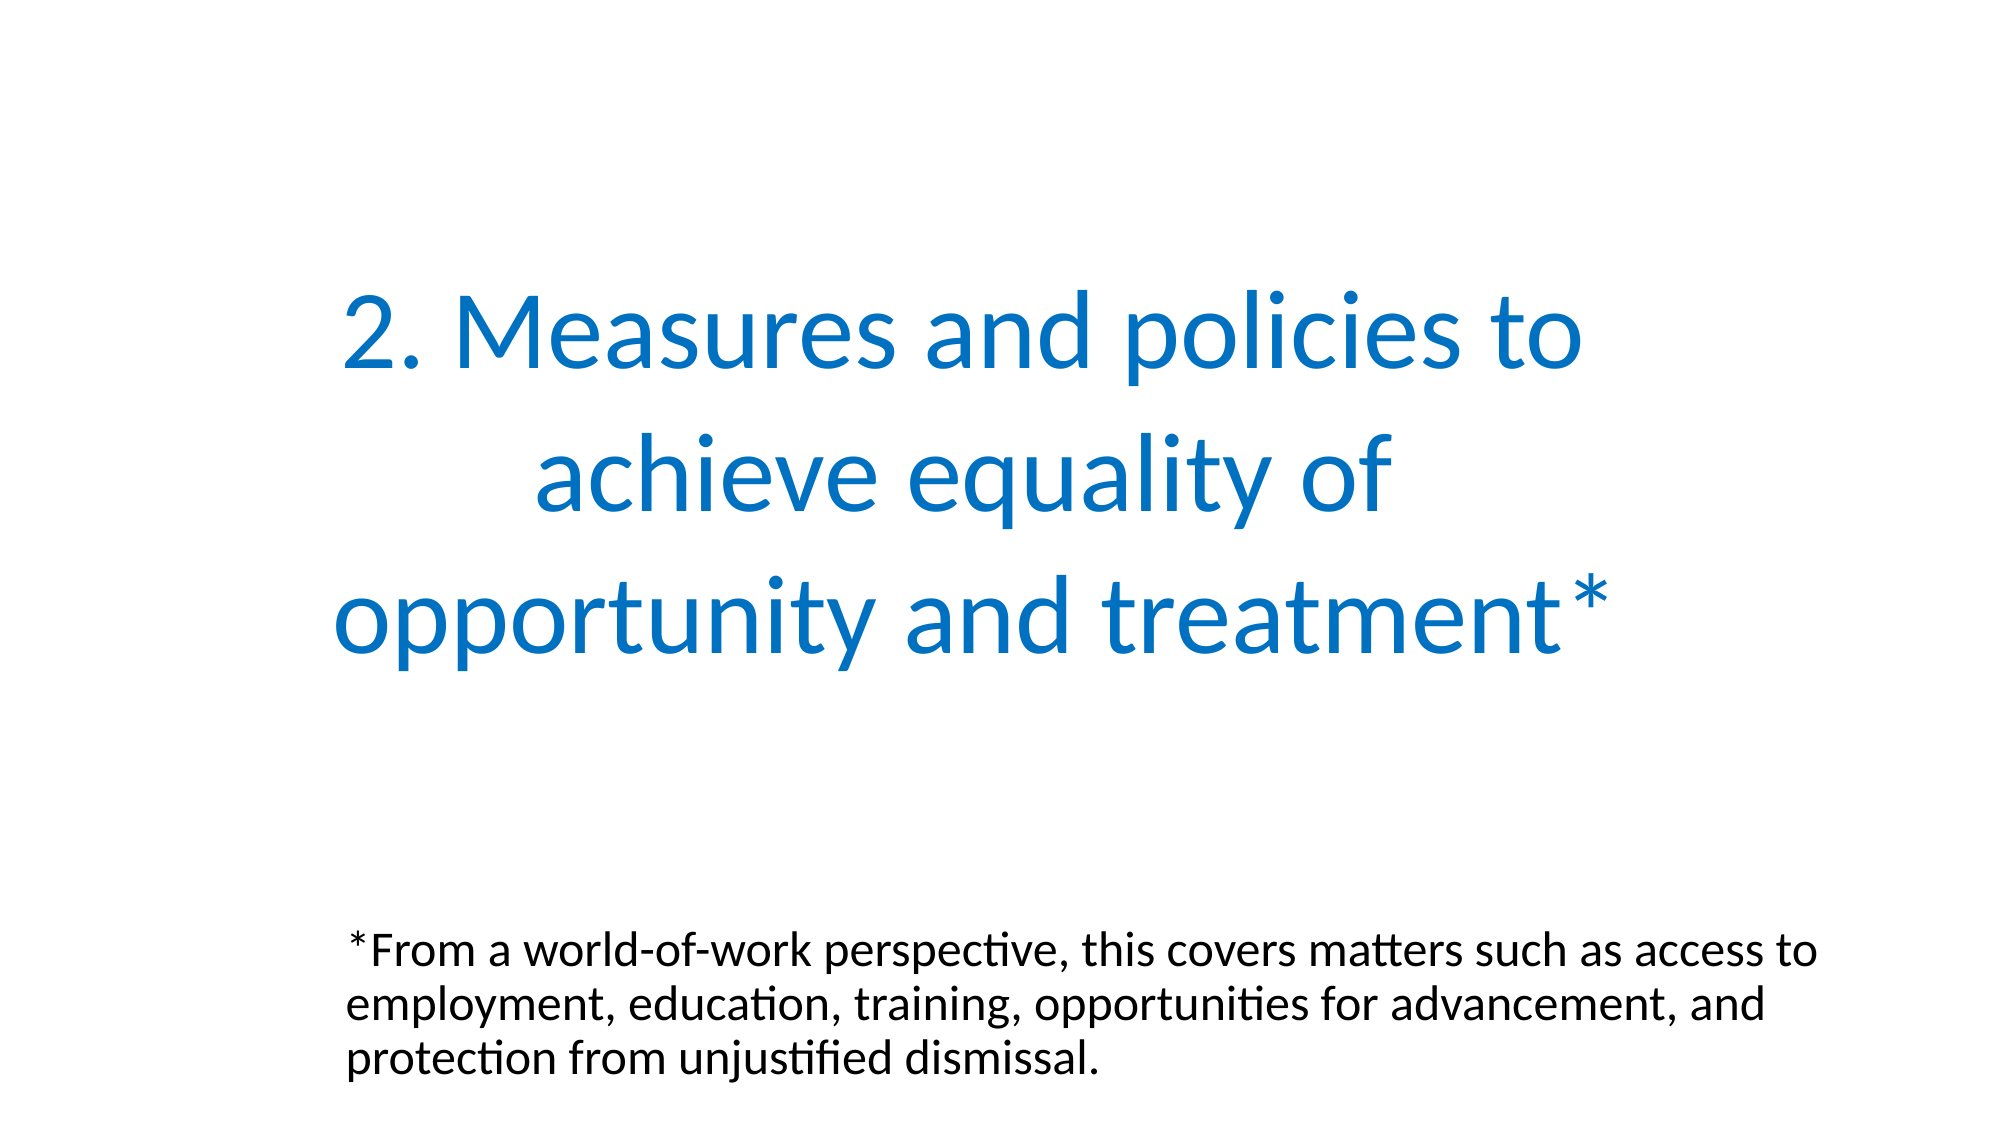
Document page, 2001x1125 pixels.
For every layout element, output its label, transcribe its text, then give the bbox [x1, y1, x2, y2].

list 2. Measures and policies to achieve equality of opportunity and treatment* *From a world-of-work perspective, this covers matters such as access to employment, education, training, opportunities for advancement, and protection from unjustified dismissal. [30, 264, 1923, 1125]
